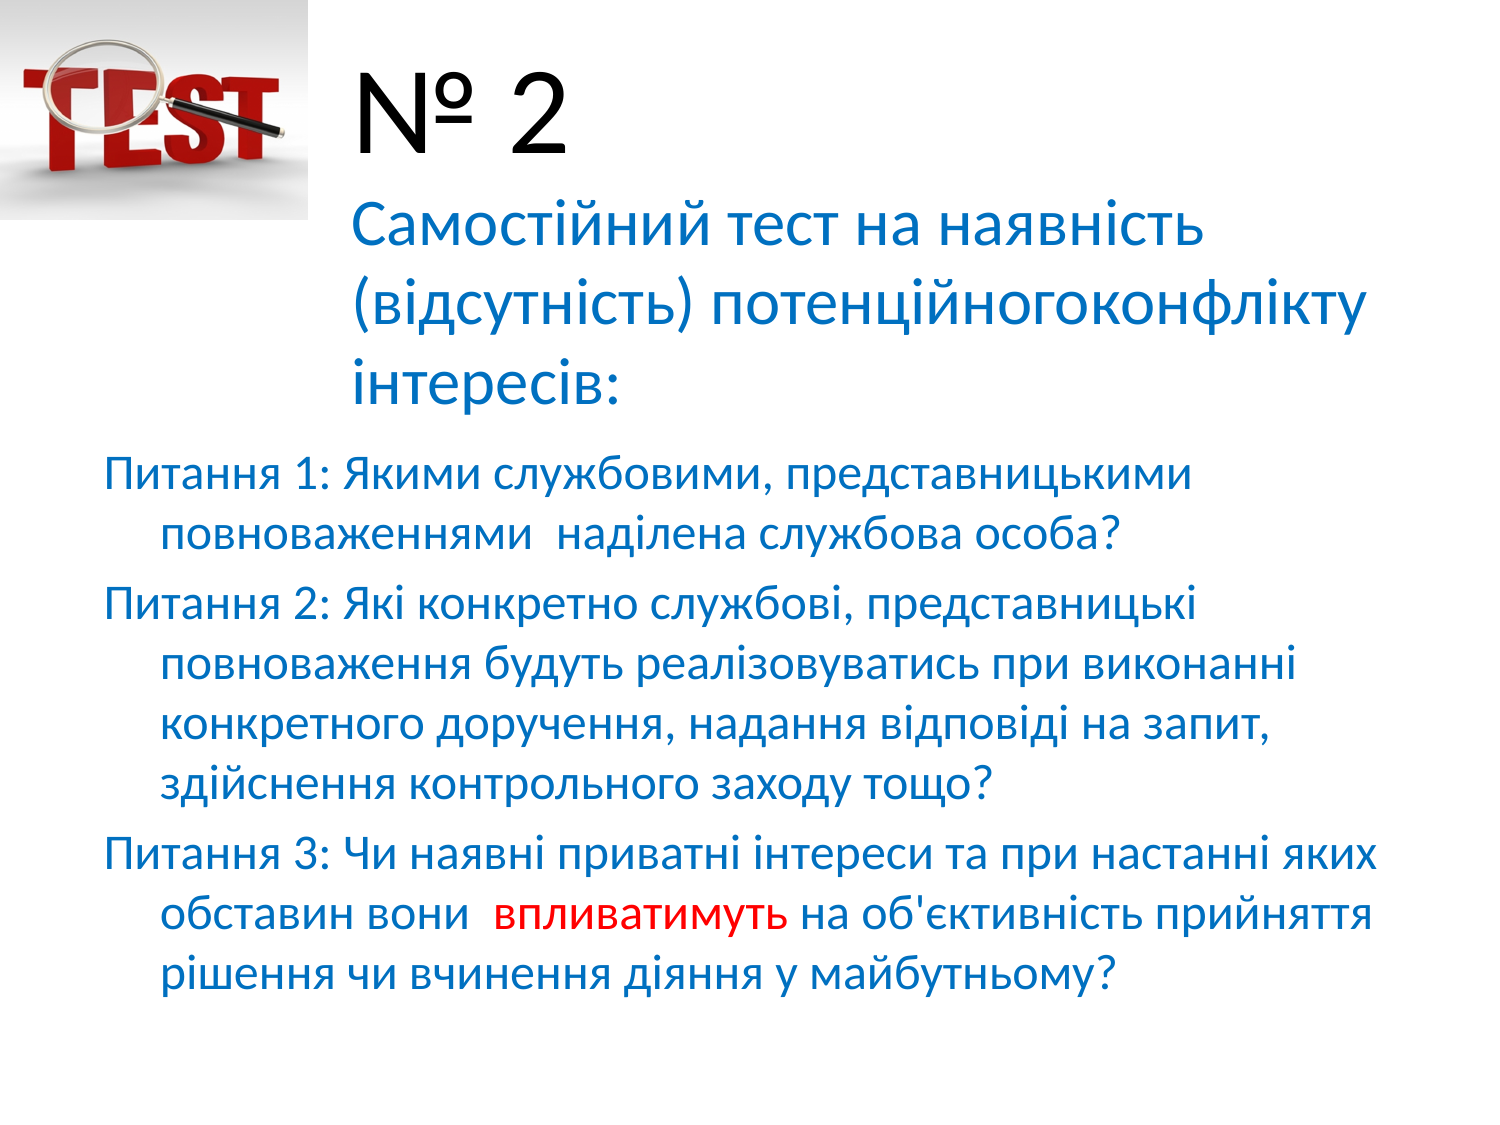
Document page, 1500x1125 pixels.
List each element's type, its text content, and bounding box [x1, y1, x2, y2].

text_box № 2 Самостійний тест на наявність (відсутність) потенційногоконфлікту інтересів: [336, 54, 1439, 243]
picture [0, 0, 308, 221]
list Питання 1: Якими службовими, представницькими повноваженнями наділена службова особа? Питання 2: Які конкретно службові, представницькі повноваження будуть реалізовуватись при виконанні конкретного доручення, надання відповіді на запит, здійснення контрольного заходу тощо? Питання 3: Чи наявні приватні інтереси та при настанні яких обставин вони впливатимуть на об'єктивність прийняття рішення чи вчинення діяння у майбутньому? [88, 361, 1439, 1105]
